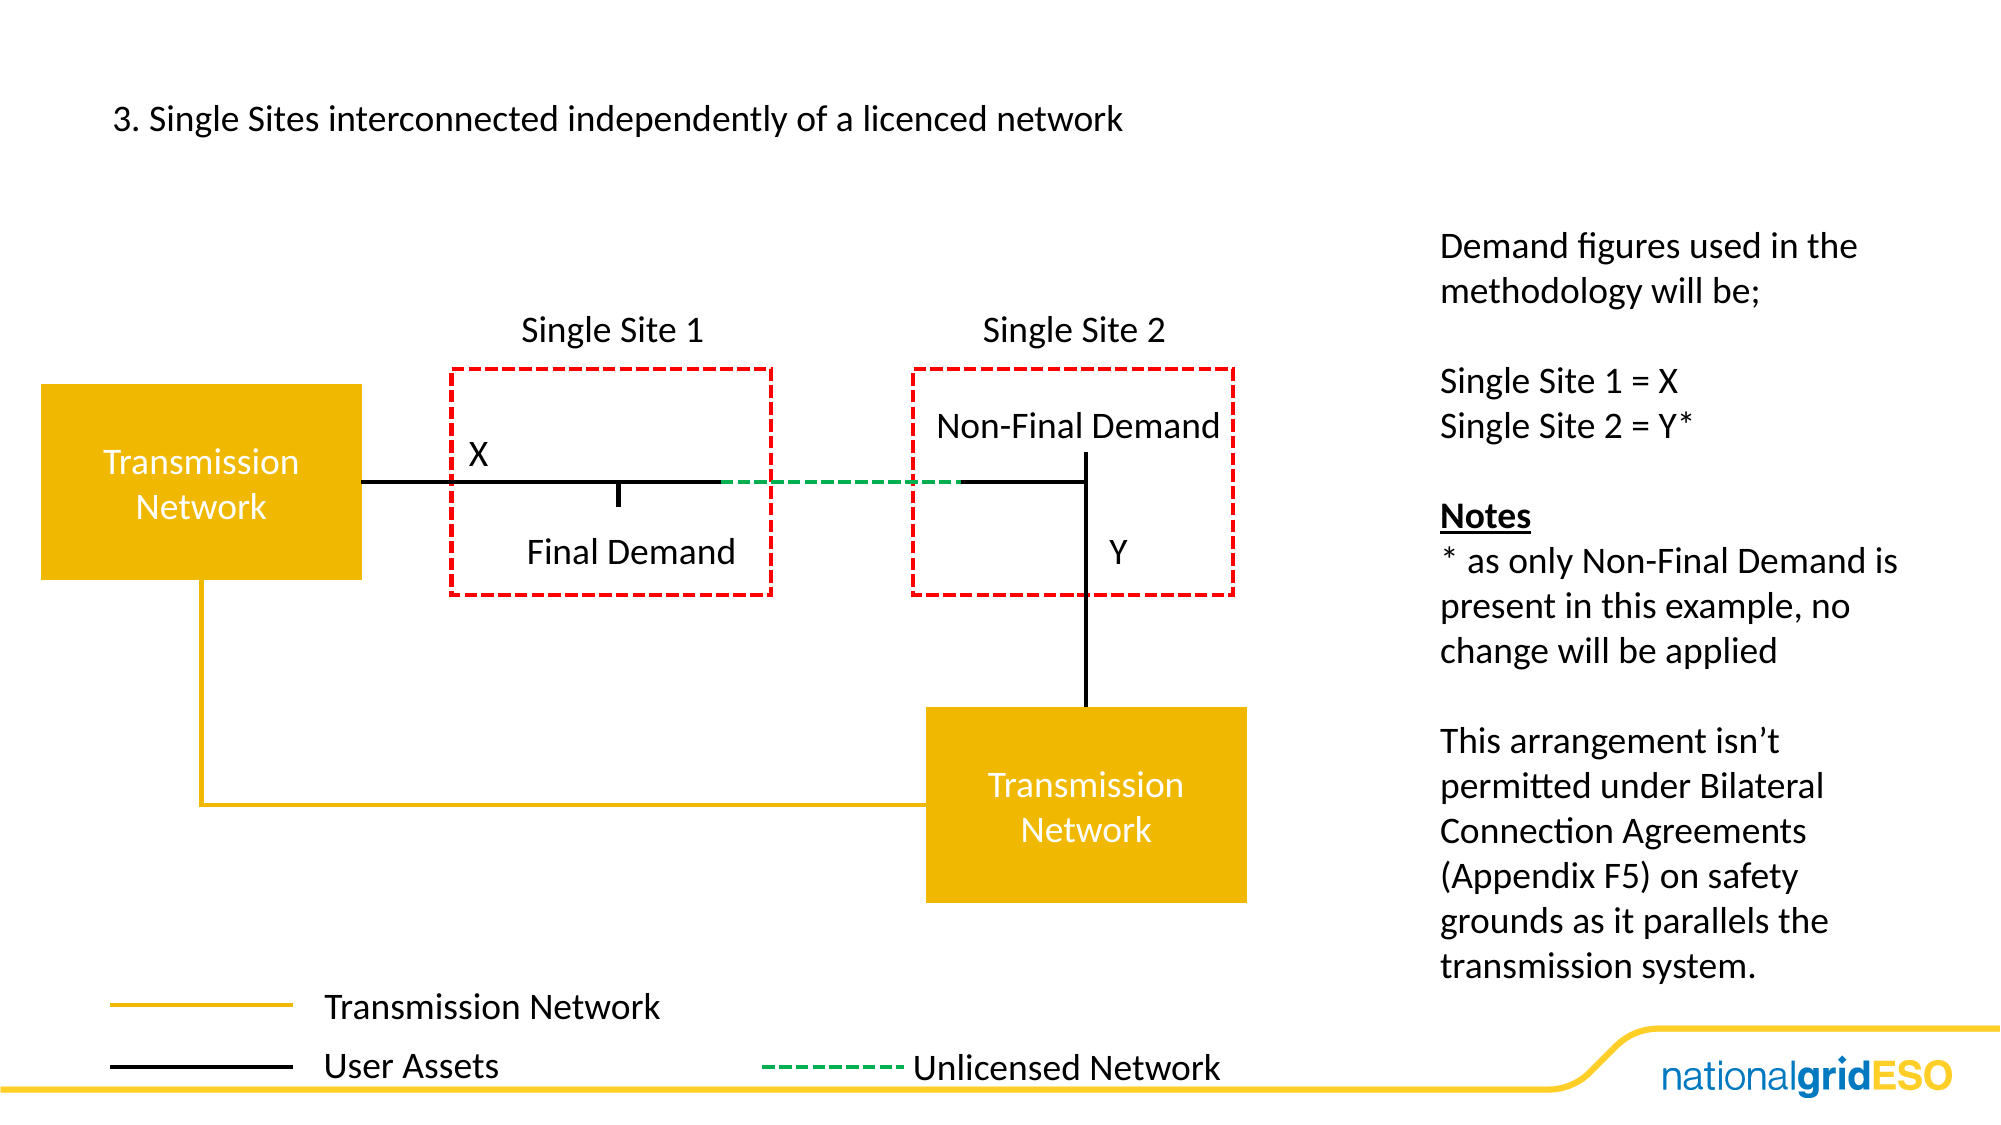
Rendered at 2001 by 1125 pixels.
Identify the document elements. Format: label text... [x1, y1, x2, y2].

text_box User Assets [308, 1034, 515, 1094]
picture [0, 1024, 2000, 1125]
text_box Transmission Network [41, 384, 362, 580]
text_box Non-Final Demand [921, 394, 1237, 454]
text_box Demand figures used in the methodology will be; Single Site 1 = X Single Site 2 = Y* Notes * as only Non-Final Demand is present in this example, no change will be applied This arrangement isn’t permitted under Bilateral Connection Agreements (Appendix F5) on safety grounds as it parallels the transmission system. [1425, 213, 1929, 994]
text_box [912, 368, 1234, 481]
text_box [451, 330, 677, 1056]
text_box [912, 483, 1084, 596]
text_box Final Demand [677, 519, 752, 580]
text_box [677, 483, 772, 596]
text_box Single Site 1 [506, 297, 720, 358]
text_box Unlicensed Network [898, 1035, 1237, 1096]
text_box 3. Single Sites interconnected independently of a licenced network [97, 86, 1140, 146]
text_box Transmission Network [309, 974, 451, 1034]
text_box [1088, 454, 1234, 596]
text_box Y [1094, 520, 1143, 580]
text_box [677, 368, 772, 481]
text_box Single Site 2 [968, 297, 1182, 358]
text_box Transmission Network [926, 707, 1247, 903]
